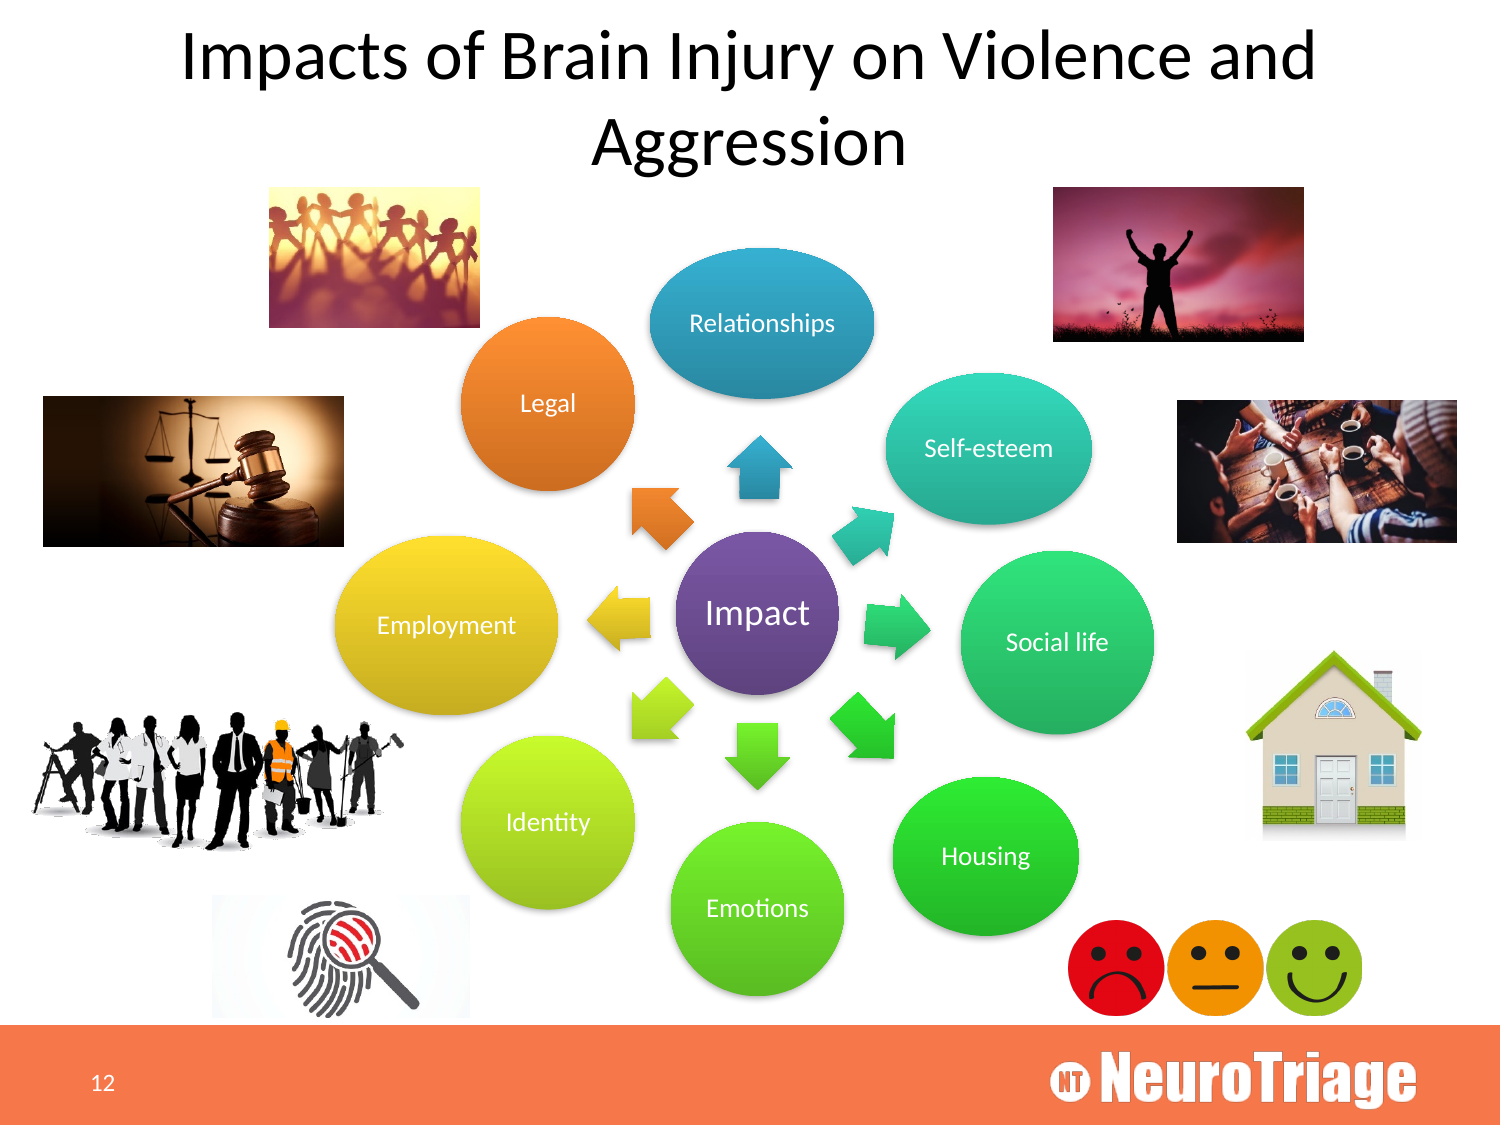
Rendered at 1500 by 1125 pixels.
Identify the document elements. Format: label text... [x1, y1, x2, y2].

picture [42, 396, 344, 548]
title Impacts of Brain Injury on Violence and Aggression [75, 0, 1425, 188]
picture [1053, 186, 1304, 342]
picture [269, 186, 480, 328]
picture [1037, 1030, 1425, 1125]
picture [1068, 920, 1362, 1017]
picture [29, 706, 409, 856]
picture [1177, 400, 1458, 543]
picture [212, 895, 470, 1018]
picture [1244, 650, 1422, 841]
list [74, 233, 1426, 1006]
slide_number 12 [75, 1051, 425, 1112]
